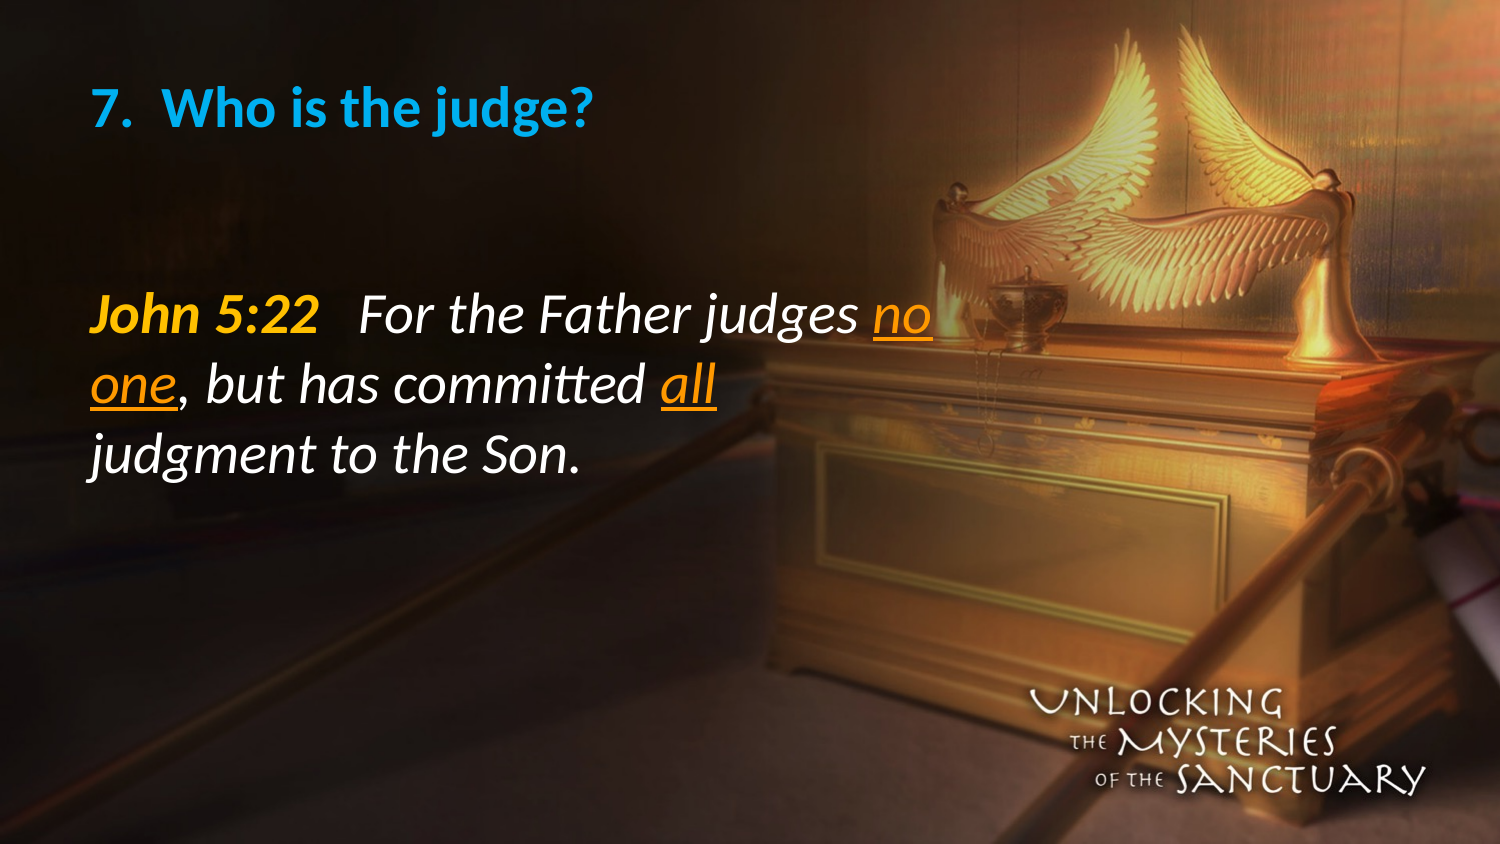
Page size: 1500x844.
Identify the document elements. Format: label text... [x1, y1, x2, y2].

picture [0, 0, 1500, 844]
list John 5:22 For the Father judges no one, but has committed all judgment to the Son. [75, 267, 963, 754]
title 7. Who is the judge? [75, 33, 1425, 175]
